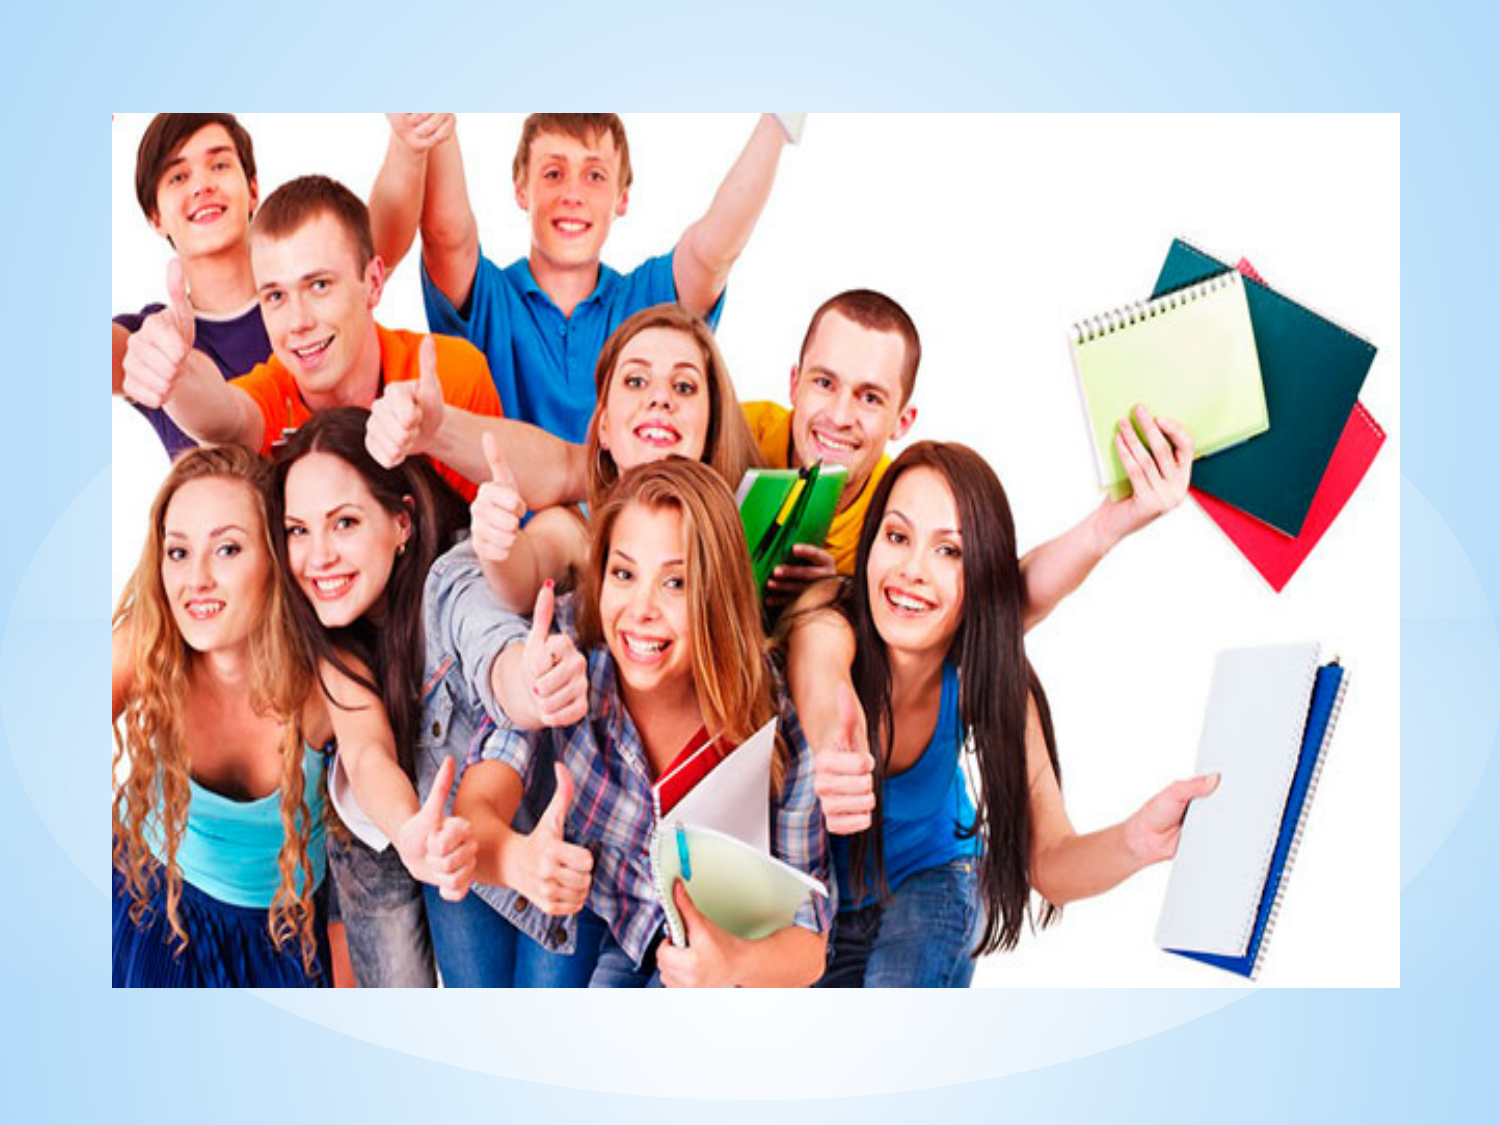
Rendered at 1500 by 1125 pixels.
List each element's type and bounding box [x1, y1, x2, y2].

list [111, 113, 1400, 988]
